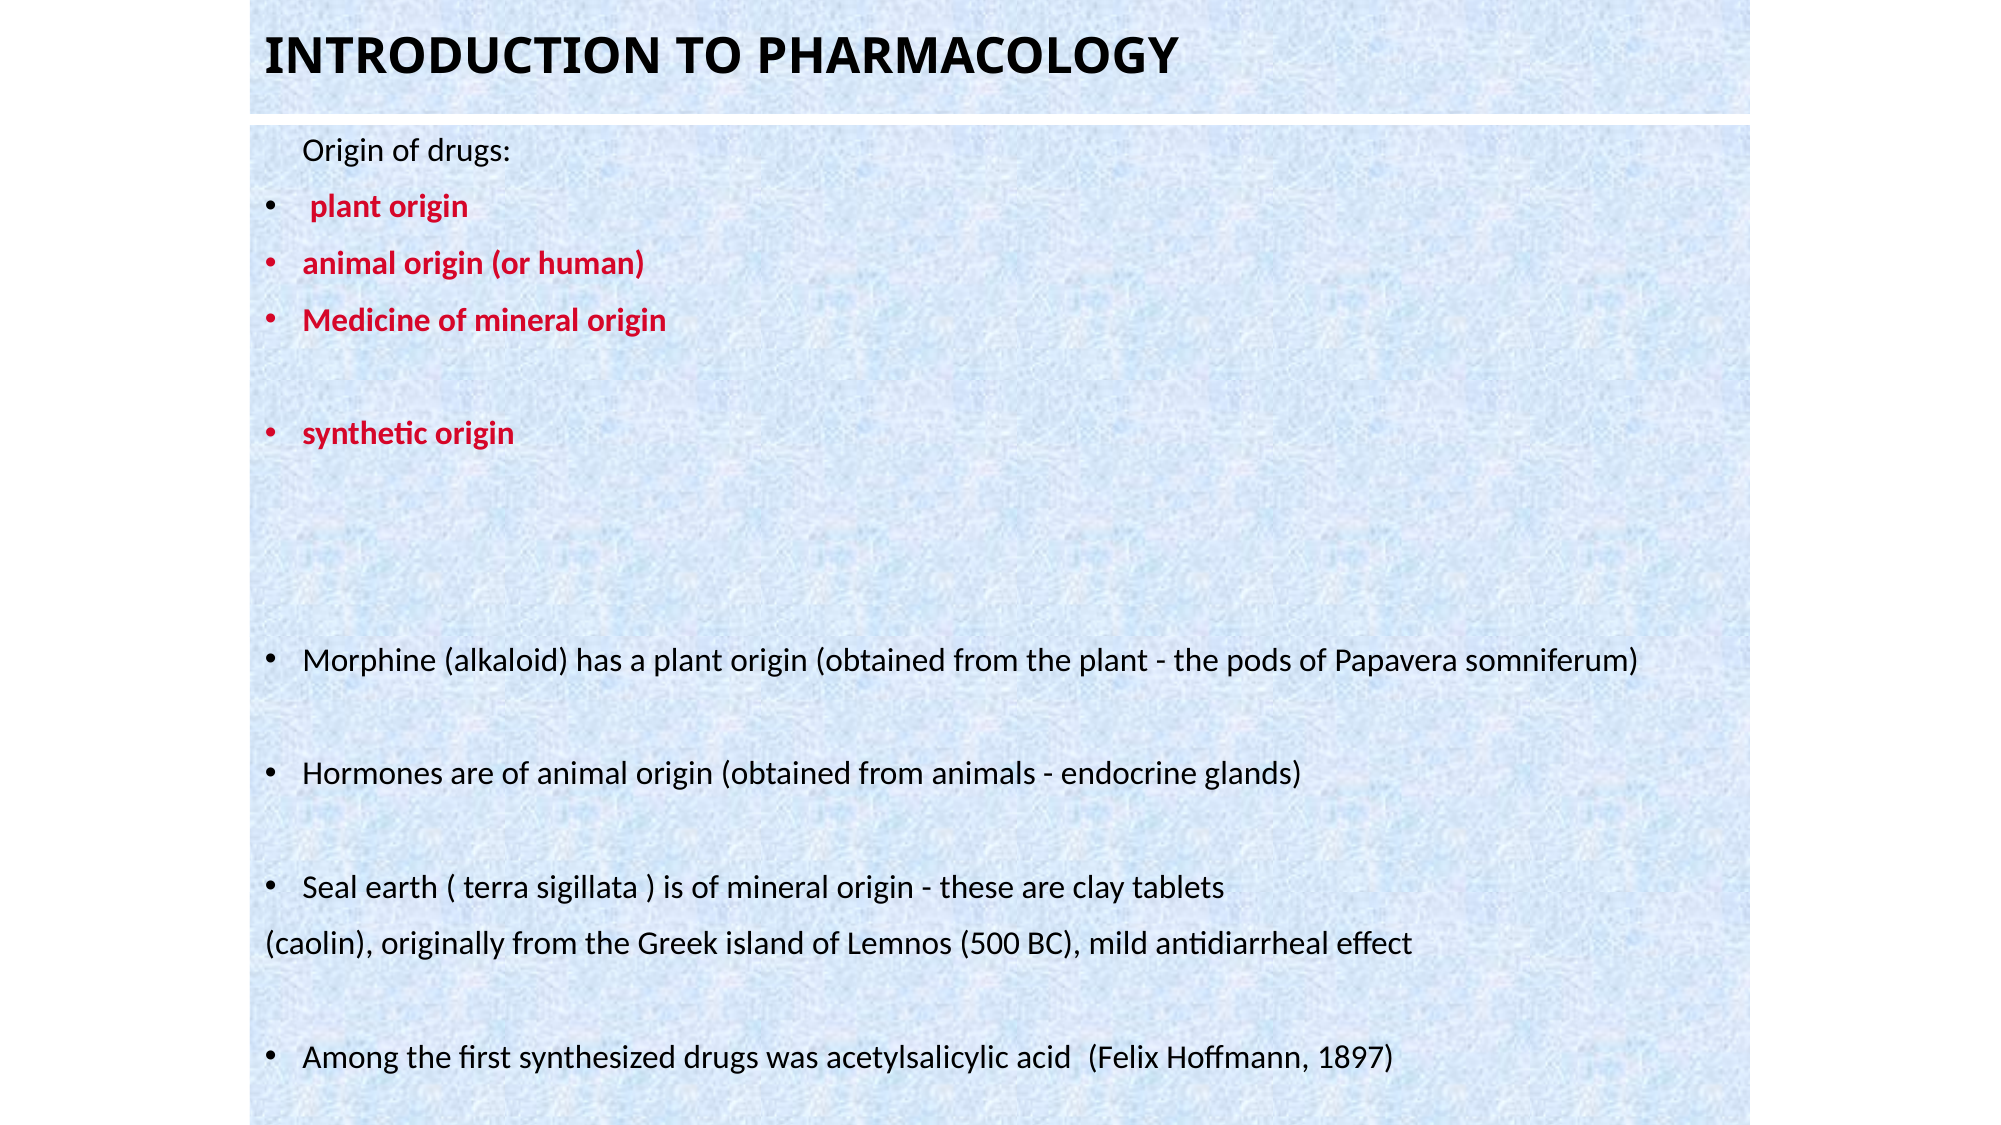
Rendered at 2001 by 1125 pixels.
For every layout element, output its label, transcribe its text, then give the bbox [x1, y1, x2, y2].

list Origin of drugs: plant origin animal origin (or human) Medicine of mineral origin synthetic origin Morphine (alkaloid) has a plant origin (obtained from the plant - the pods of Papavera somniferum) Hormones are of animal origin (obtained from animals - endocrine glands) Seal earth ( terra sigillata ) is of mineral origin - these are clay tablets (caolin), originally from the Greek island of Lemnos (500 BC), mild antidiarrheal effect Among the first synthesized drugs was acetylsalicylic acid (Felix Hoffmann, 1897) [249, 125, 1750, 1125]
title INTRODUCTION TO PHARMACOLOGY [249, 0, 1750, 114]
